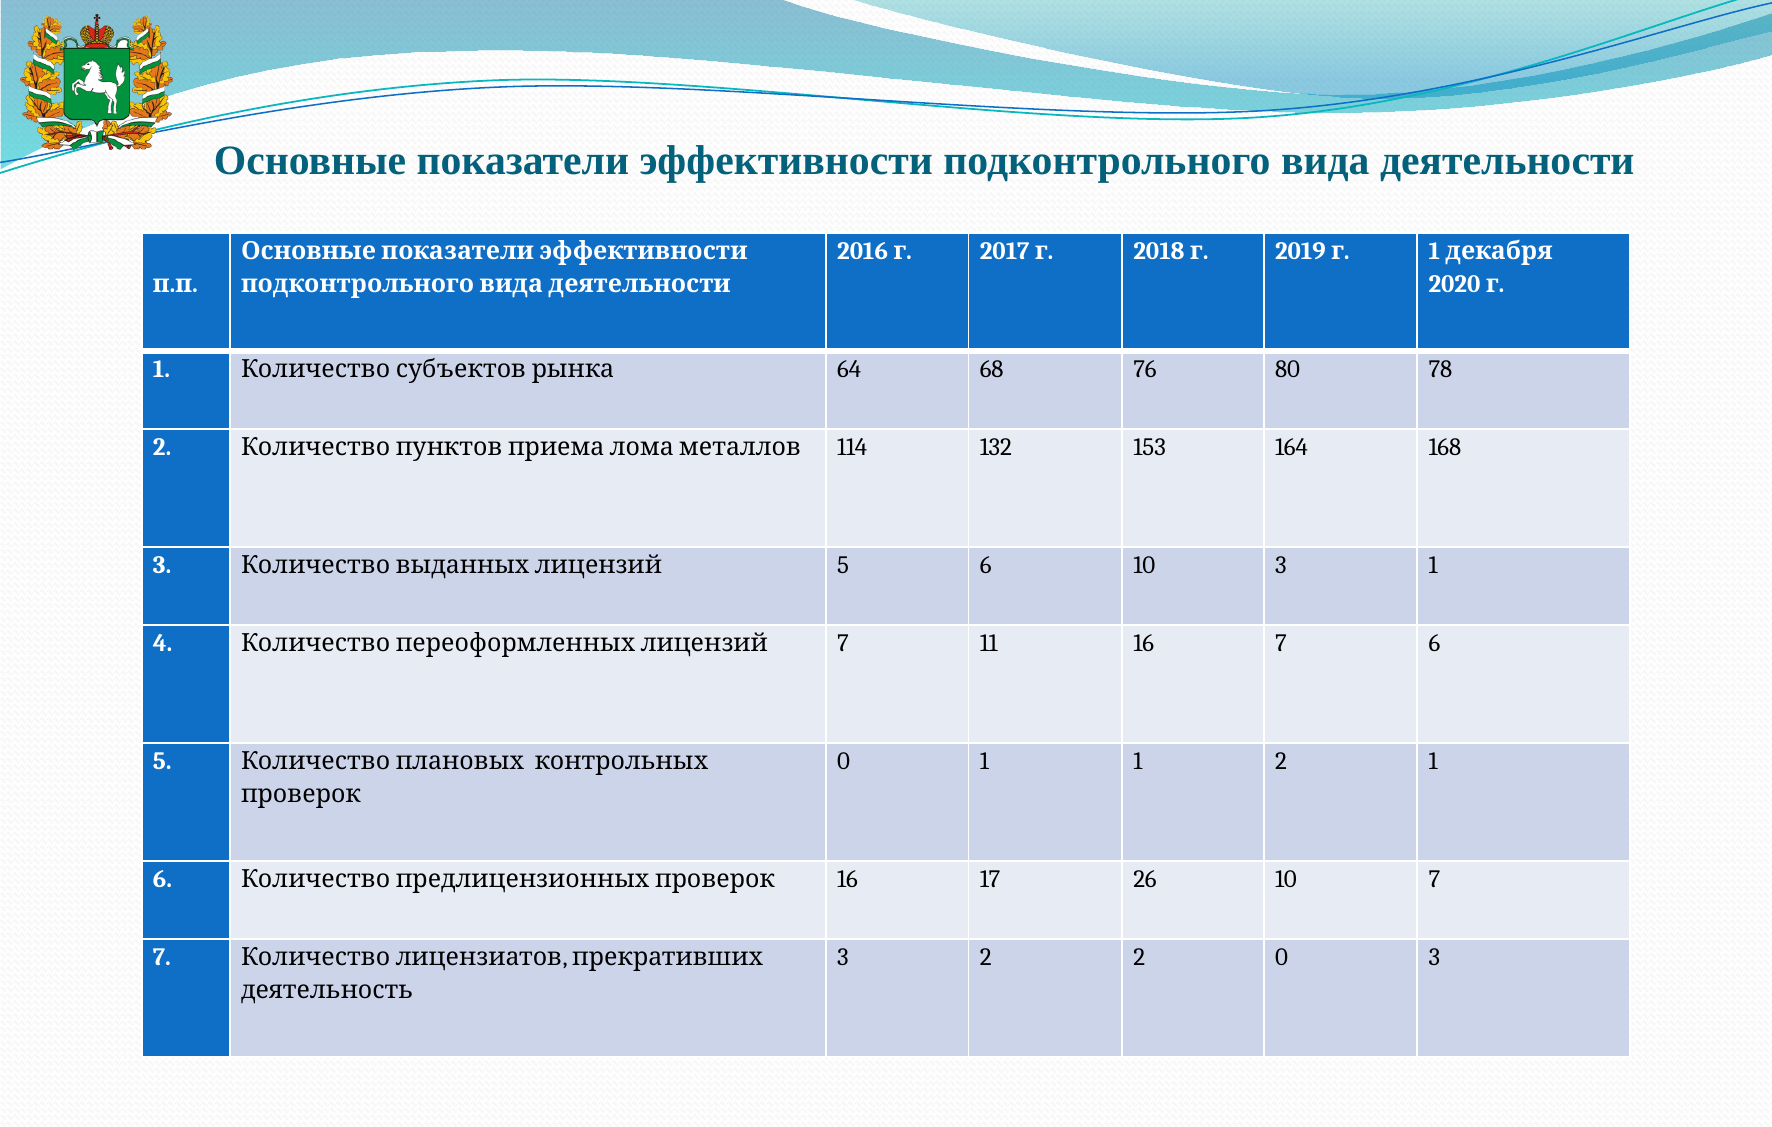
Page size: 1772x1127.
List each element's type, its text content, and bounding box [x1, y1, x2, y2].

table_cell Количество предлицензионных проверок [231, 862, 825, 938]
table_header 2017 г. [969, 234, 1121, 348]
table_cell 6 [1418, 626, 1629, 742]
table_cell 2 [1123, 940, 1263, 1056]
table_cell Количество выданных лицензий [231, 548, 825, 624]
table_cell Количество плановых контрольных проверок [231, 744, 825, 860]
table_cell 4. [143, 626, 229, 742]
table_cell 7 [1418, 862, 1629, 938]
table_cell 6. [143, 862, 229, 938]
table_cell Количество субъектов рынка [231, 354, 825, 428]
table_header 2018 г. [1123, 234, 1263, 348]
table_cell 10 [1123, 548, 1263, 624]
table_cell 5 [827, 548, 968, 624]
table_cell 0 [1265, 940, 1416, 1056]
table_cell 164 [1265, 430, 1416, 546]
table_cell 7. [143, 940, 229, 1056]
table_cell 3 [827, 940, 968, 1056]
table_cell 7 [1265, 626, 1416, 742]
table_cell Количество переоформленных лицензий [231, 626, 825, 742]
table_cell 1. [143, 354, 229, 428]
table_cell 6 [969, 548, 1121, 624]
table_cell 76 [1123, 354, 1263, 428]
table_cell 5. [143, 744, 229, 860]
table_cell 1 [1123, 744, 1263, 860]
table_cell 26 [1123, 862, 1263, 938]
table_cell 17 [969, 862, 1121, 938]
table_cell 2 [969, 940, 1121, 1056]
table_cell 168 [1418, 430, 1629, 546]
table_cell 132 [969, 430, 1121, 546]
table_cell 1 [969, 744, 1121, 860]
table_header 2014 [129, 56, 179, 164]
table_cell 10 [1265, 862, 1416, 938]
table_cell 80 [1265, 354, 1416, 428]
picture [20, 14, 173, 151]
table_cell 7 [827, 626, 968, 742]
table_header 1 декабря 2020 г. [1418, 234, 1629, 348]
title Основные показатели эффективности подконтрольного вида деятельности [129, 56, 1716, 233]
table_cell 3. [143, 548, 229, 624]
table_cell 114 [827, 430, 968, 546]
table_cell 0 [827, 744, 968, 860]
table_cell 3 [1265, 548, 1416, 624]
table_cell 153 [1123, 430, 1263, 546]
table_cell 16 [827, 862, 968, 938]
table_cell 68 [969, 354, 1121, 428]
table_cell 1 [1418, 744, 1629, 860]
table_header Основные показатели эффективности подконтрольного вида деятельности [231, 234, 825, 348]
table_cell 2 [1265, 744, 1416, 860]
table_cell 11 [969, 626, 1121, 742]
table_cell 3 [1418, 940, 1629, 1056]
table_cell 64 [827, 354, 968, 428]
table_cell Количество лицензиатов, прекративших деятельность [231, 940, 825, 1056]
table_header 2019 г. [1265, 234, 1416, 348]
table_cell 1 [1418, 548, 1629, 624]
table_cell 78 [1418, 354, 1629, 428]
table_cell 2. [143, 430, 229, 546]
table_cell 16 [1123, 626, 1263, 742]
table_cell Количество пунктов приема лома металлов [231, 430, 825, 546]
table_header 2016 г. [827, 234, 968, 348]
table_header п.п. [143, 234, 229, 348]
